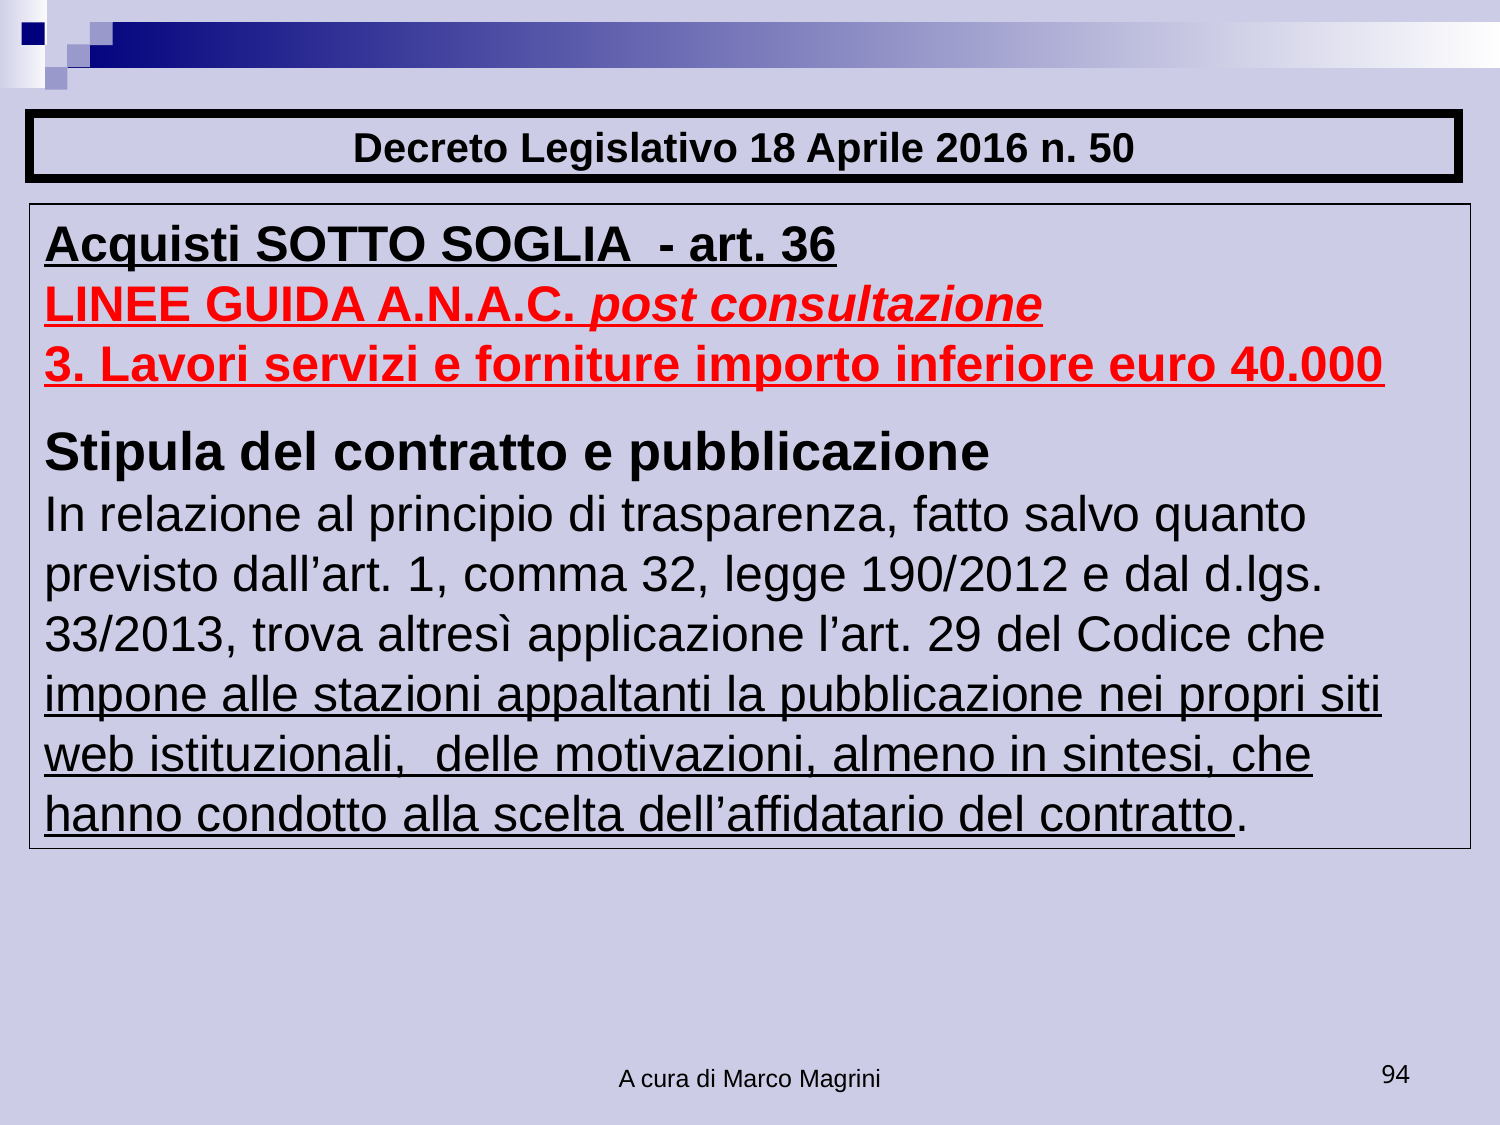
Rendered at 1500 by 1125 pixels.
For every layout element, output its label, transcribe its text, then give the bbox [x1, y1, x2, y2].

text_box Decreto Legislativo 18 Aprile 2016 n. 50 [29, 113, 1459, 179]
text_box Acquisti SOTTO SOGLIA - art. 36 LINEE GUIDA A.N.A.C. post consultazione 3. Lavori servizi e forniture importo inferiore euro 40.000 Stipula del contratto e pubblicazione In relazione al principio di trasparenza, fatto salvo quanto previsto dall’art. 1, comma 32, legge 190/2012 e dal d.lgs. 33/2013, trova altresì applicazione l’art. 29 del Codice che impone alle stazioni appaltanti la pubblicazione nei propri siti web istituzionali, delle motivazioni, almeno in sintesi, che hanno condotto alla scelta dell’affidatario del contratto. [29, 203, 1471, 849]
slide_number 94 [1074, 1025, 1425, 1100]
footer A cura di Marco Magrini [512, 1025, 988, 1100]
